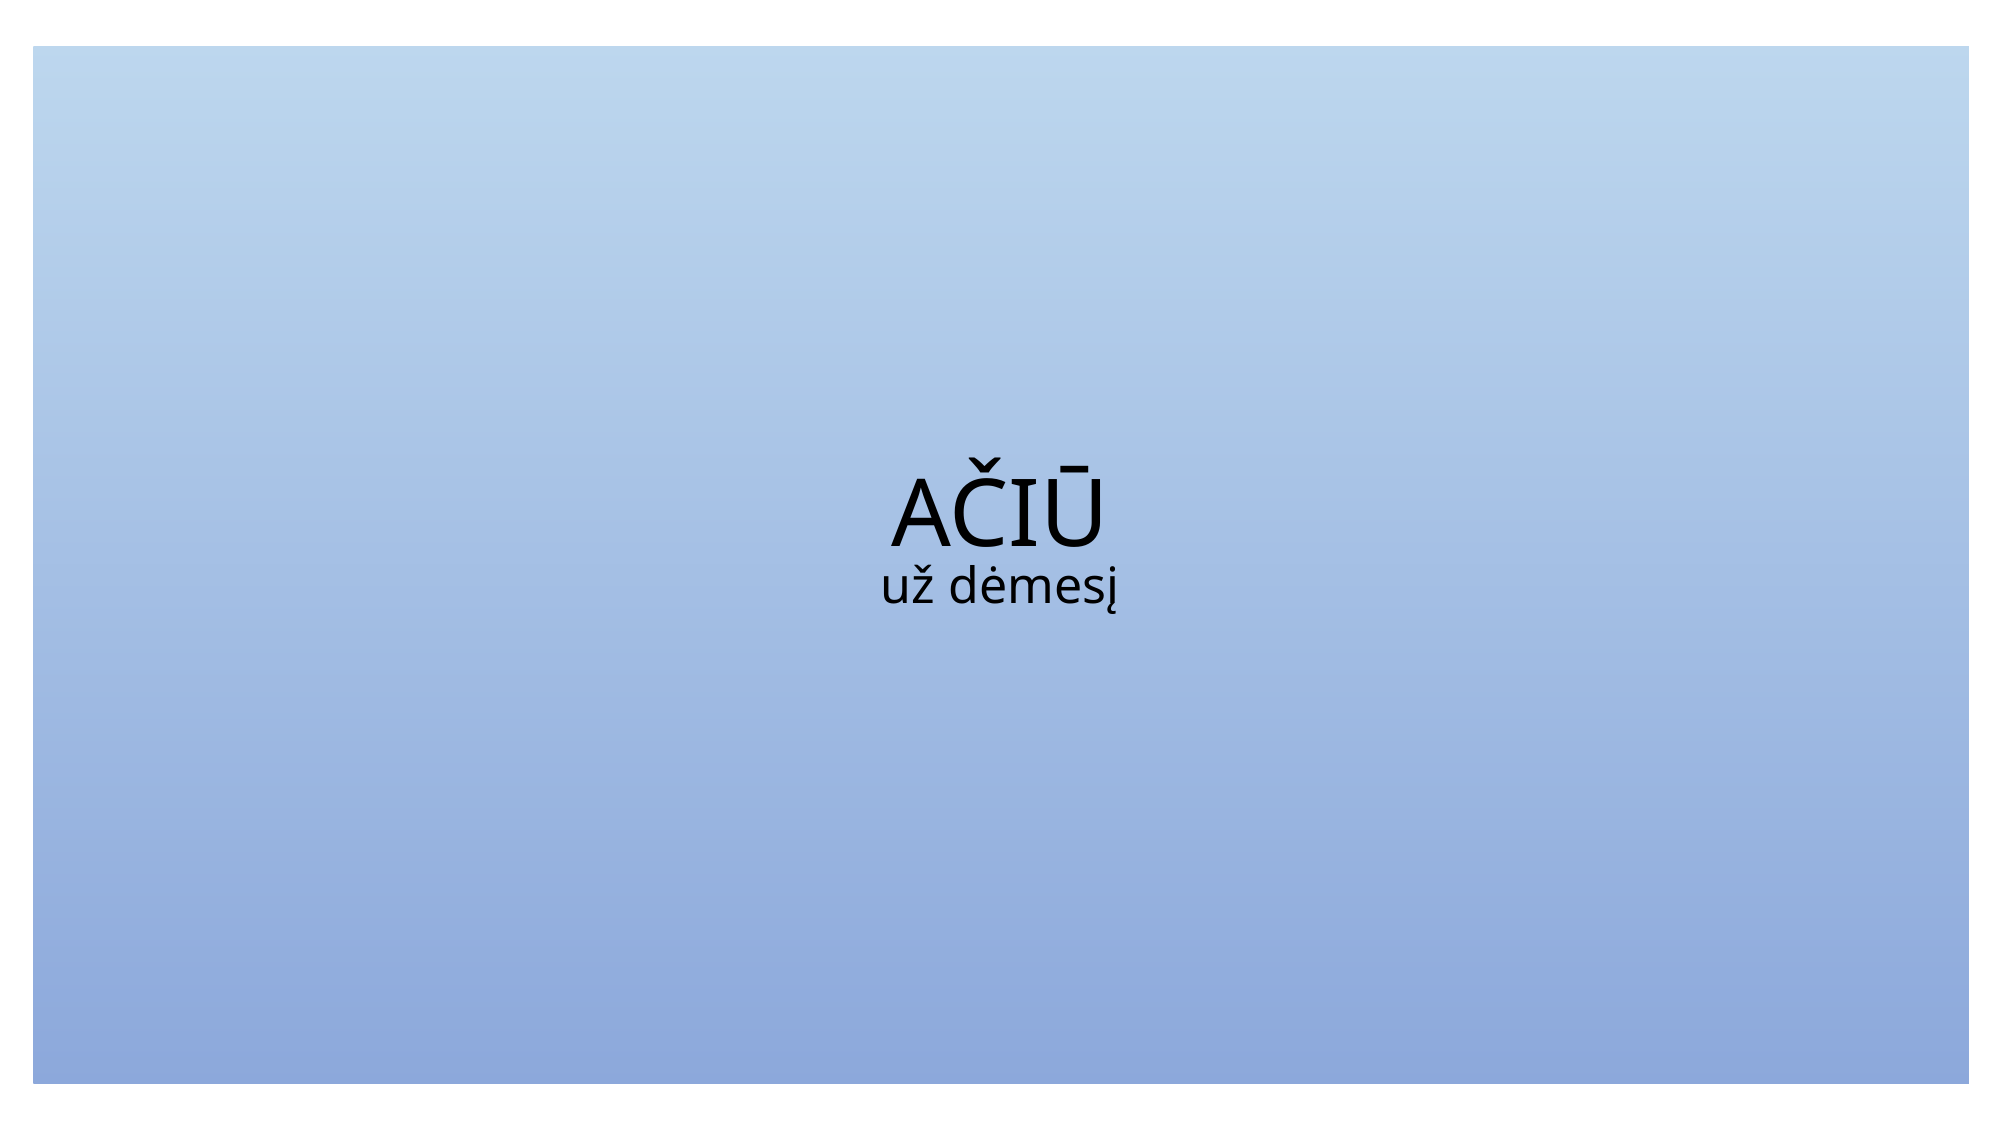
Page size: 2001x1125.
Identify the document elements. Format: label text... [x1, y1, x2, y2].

text_box už dėmesį [674, 554, 1326, 621]
text_box AČIŪ [749, 445, 1251, 573]
text_box [33, 46, 1969, 1084]
